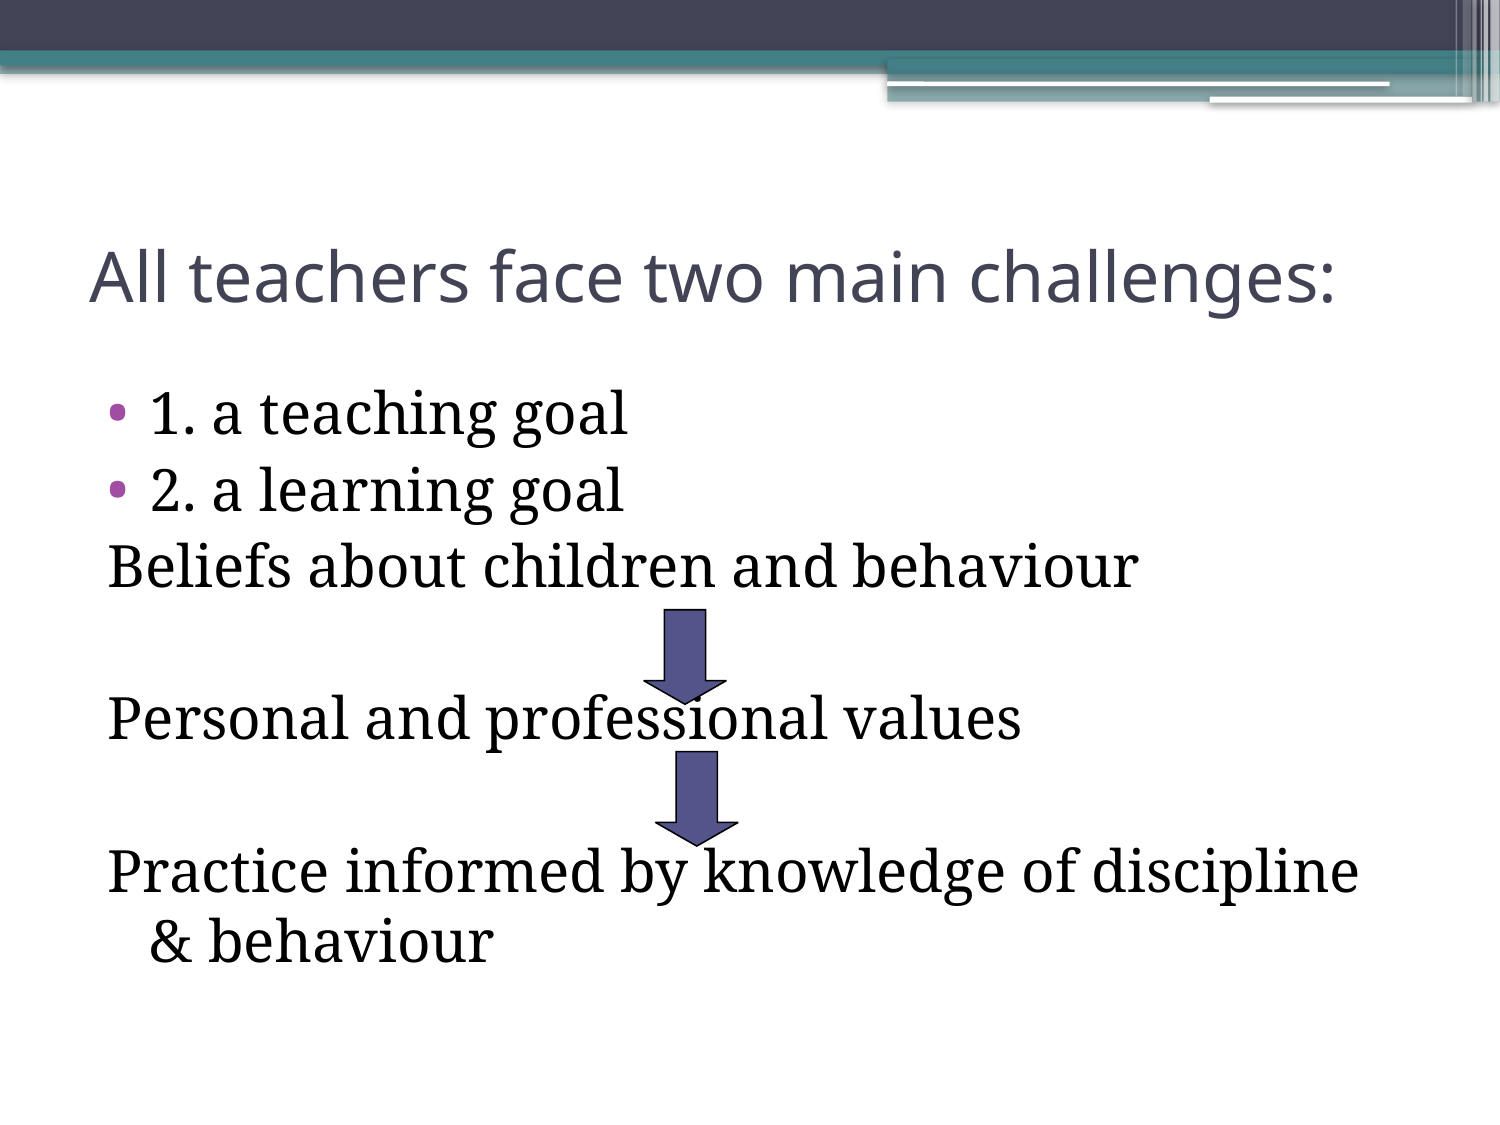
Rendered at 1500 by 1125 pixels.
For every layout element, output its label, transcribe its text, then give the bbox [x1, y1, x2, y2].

text_box [655, 751, 739, 847]
text_box [643, 609, 727, 705]
list 1. a teaching goal 2. a learning goal Beliefs about children and behaviour Personal and professional values Practice informed by knowledge of discipline & behaviour [75, 368, 1425, 1079]
title All teachers face two main challenges: [75, 187, 1425, 363]
